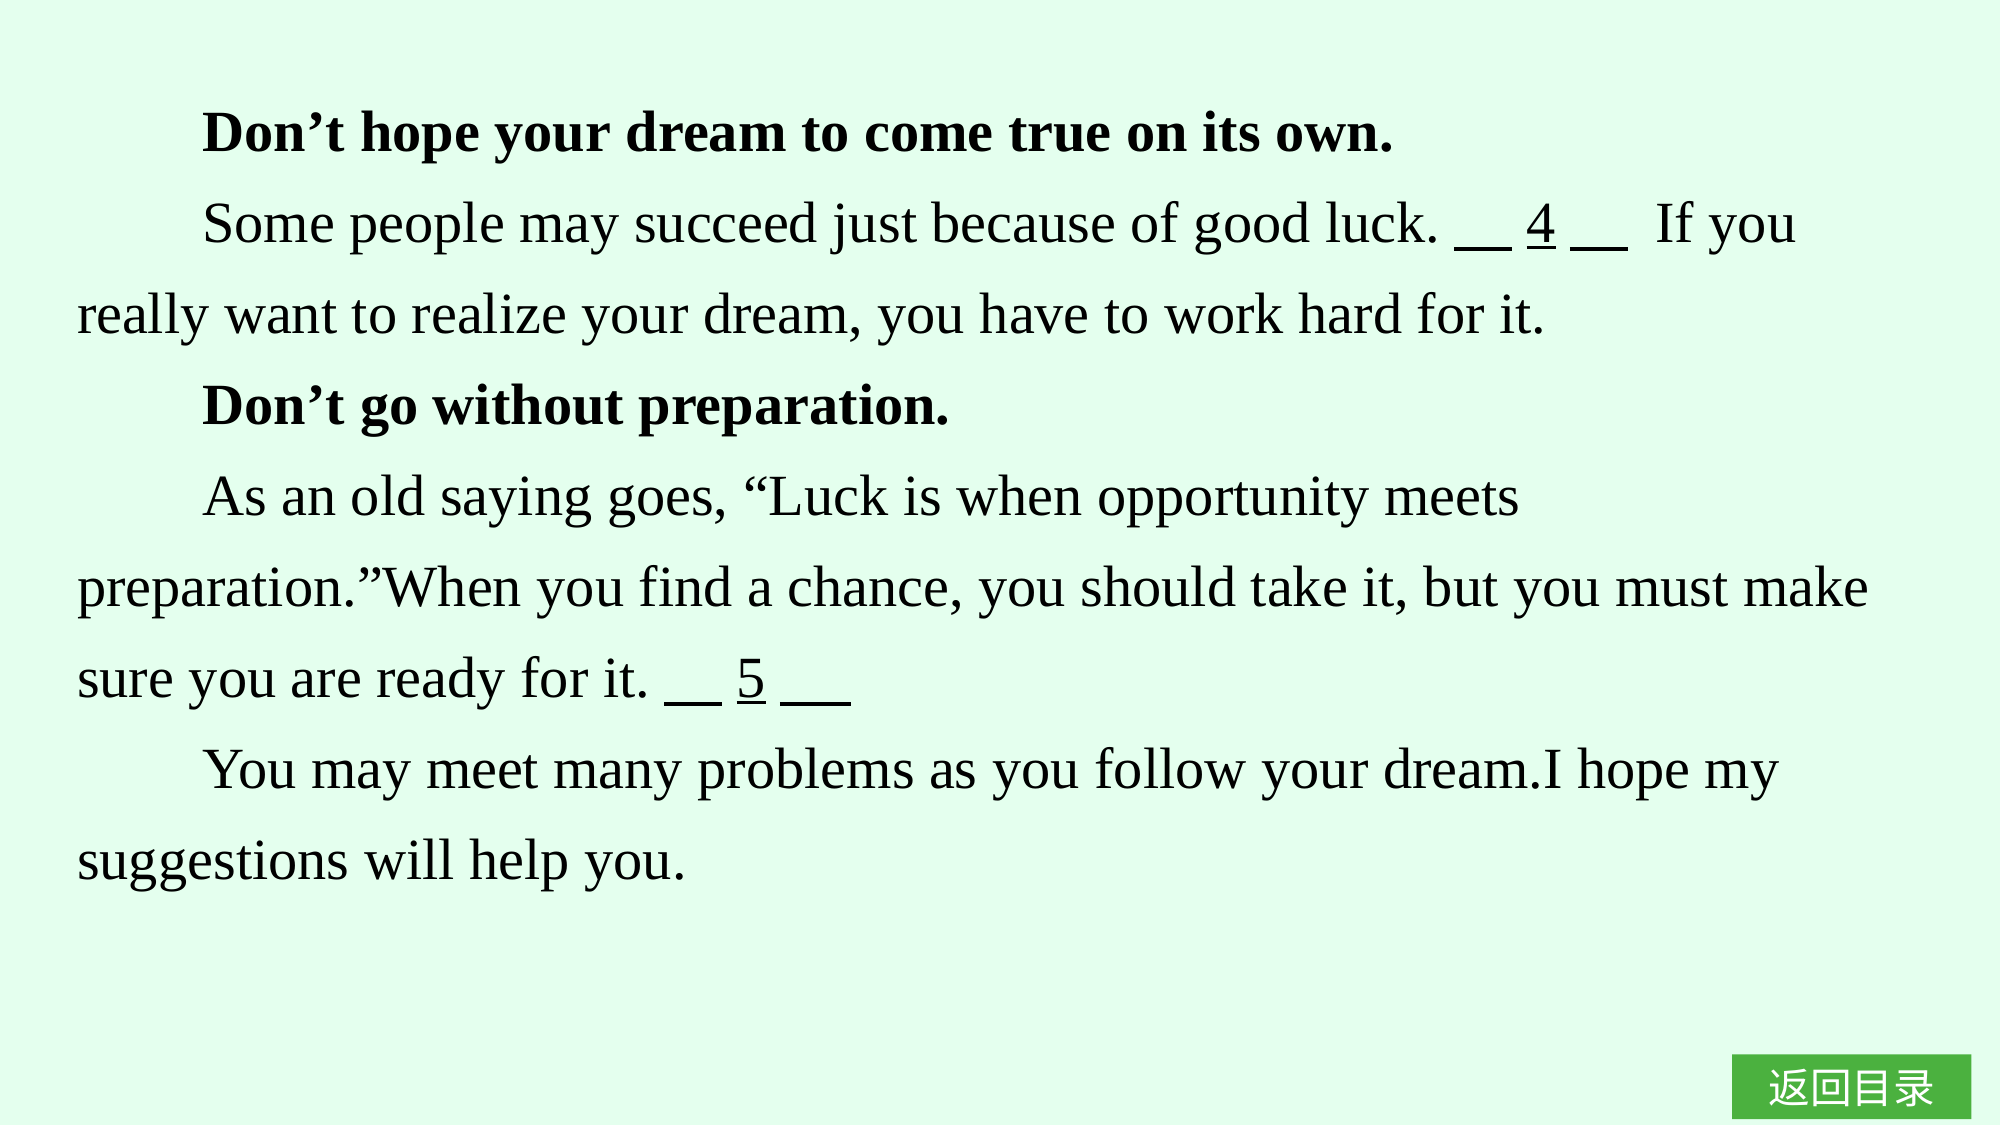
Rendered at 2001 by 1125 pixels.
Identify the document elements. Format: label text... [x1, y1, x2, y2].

text_box Don’t hope your dream to come true on its own. Some people may succeed just because of good luck. 4 If you really want to realize your dream, you have to work hard for it. Don’t go without preparation. As an old saying goes, “Luck is when opportunity meets preparation.”When you find a chance, you should take it, but you must make sure you are ready for it. 5 You may meet many problems as you follow your dream.I hope my suggestions will help you. [62, 65, 1938, 899]
